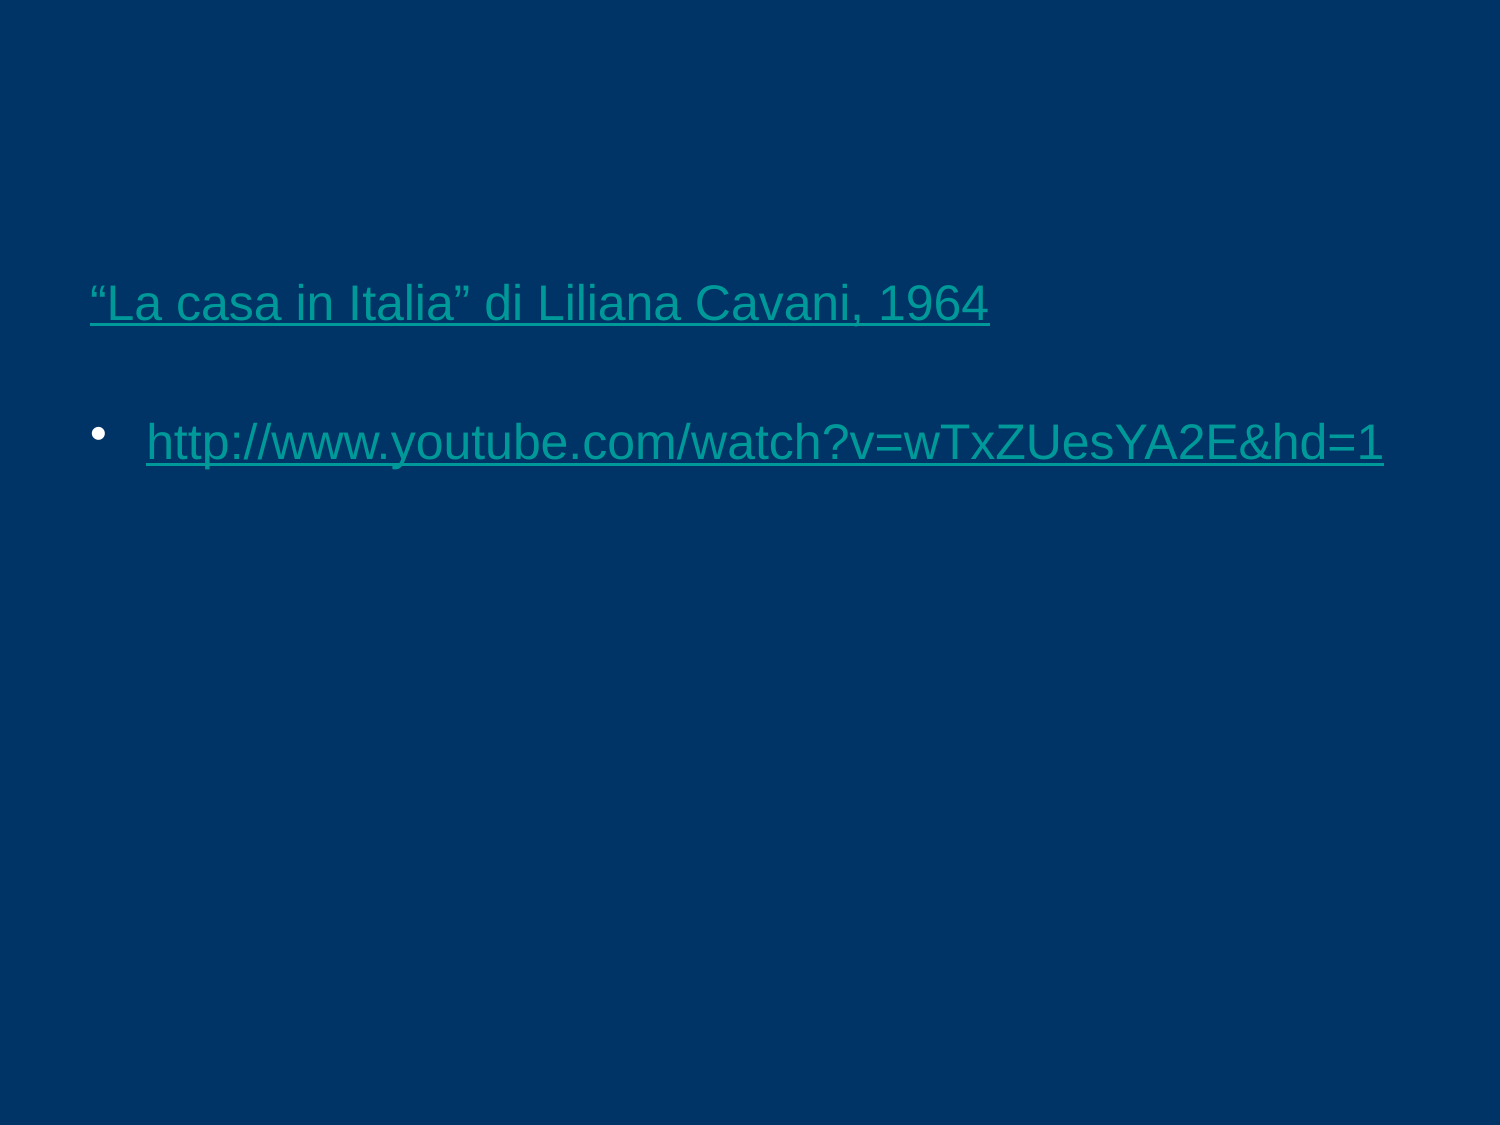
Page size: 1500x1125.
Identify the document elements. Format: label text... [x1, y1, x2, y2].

list “La casa in Italia” di Liliana Cavani, 1964 http://www.youtube.com/watch?v=wTxZUesYA2E&hd=1 [74, 262, 1426, 1006]
